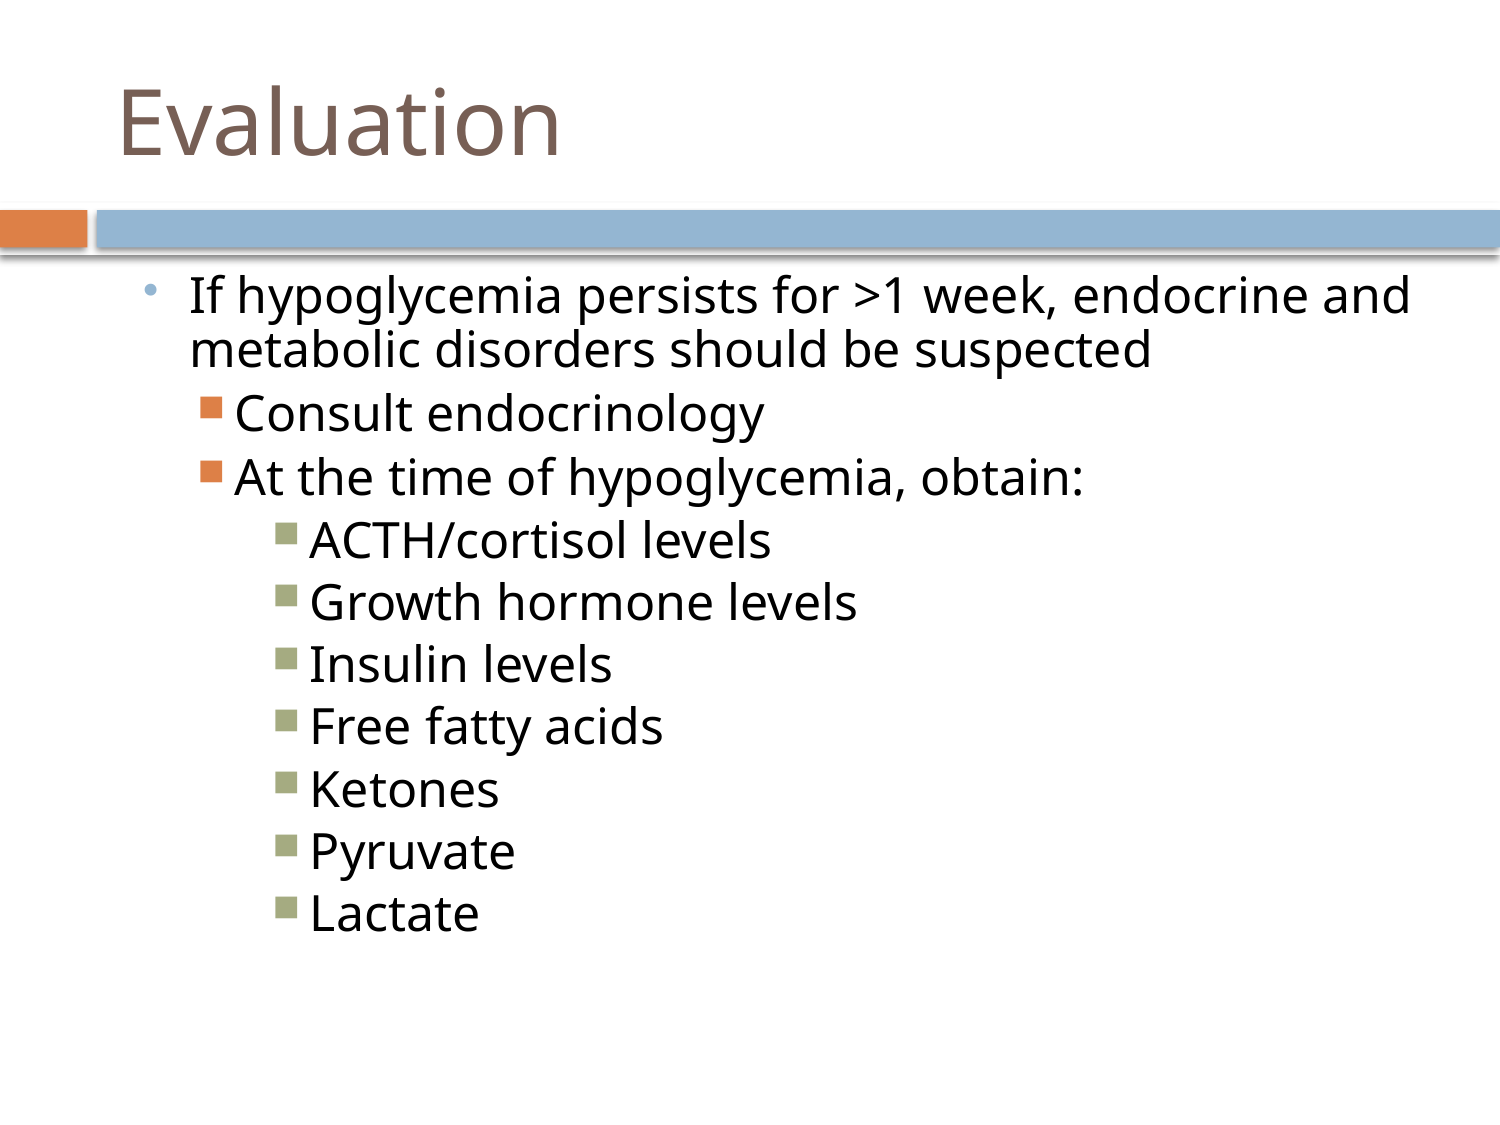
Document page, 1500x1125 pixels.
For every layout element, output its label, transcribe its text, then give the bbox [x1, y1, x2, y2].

list If hypoglycemia persists for >1 week, endocrine and metabolic disorders should be suspected Consult endocrinology At the time of hypoglycemia, obtain: ACTH/cortisol levels Growth hormone levels Insulin levels Free fatty acids Ketones Pyruvate Lactate [70, 262, 1470, 1125]
title Evaluation [100, 37, 1438, 200]
